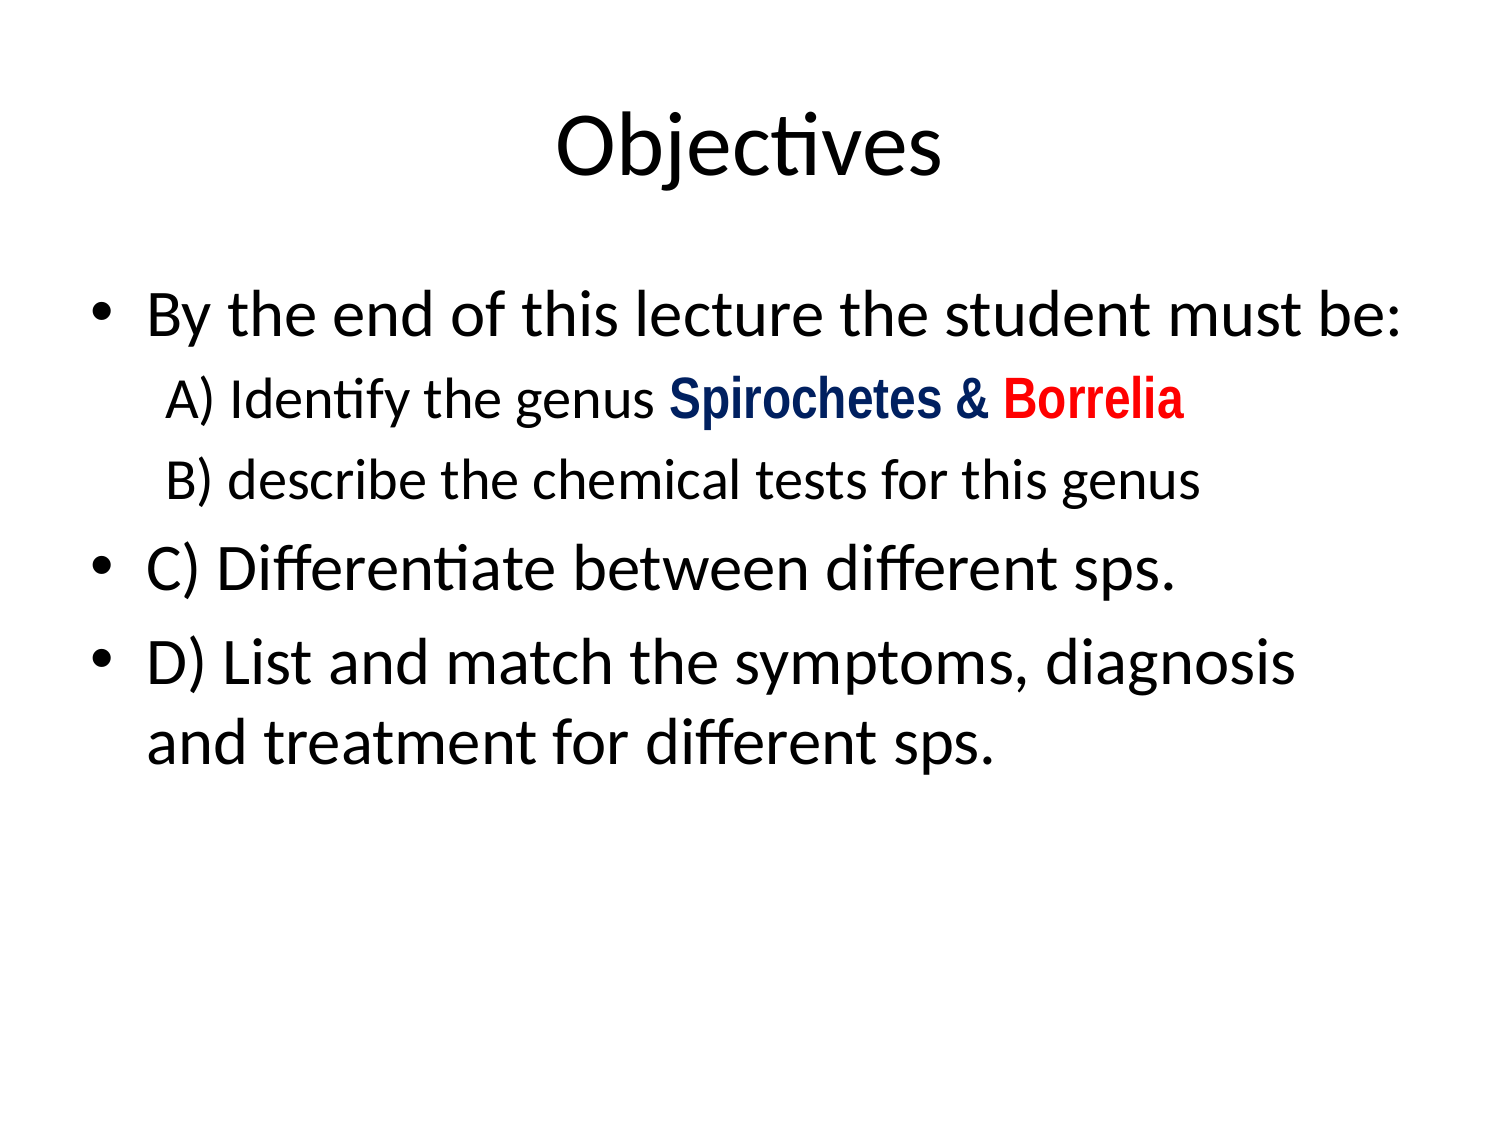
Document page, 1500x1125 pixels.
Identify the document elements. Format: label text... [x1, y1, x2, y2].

list By the end of this lecture the student must be: A) Identify the genus Spirochetes & Borrelia B) describe the chemical tests for this genus C) Differentiate between different sps. D) List and match the symptoms, diagnosis and treatment for different sps. [75, 262, 1425, 1005]
title Objectives [75, 45, 1425, 233]
